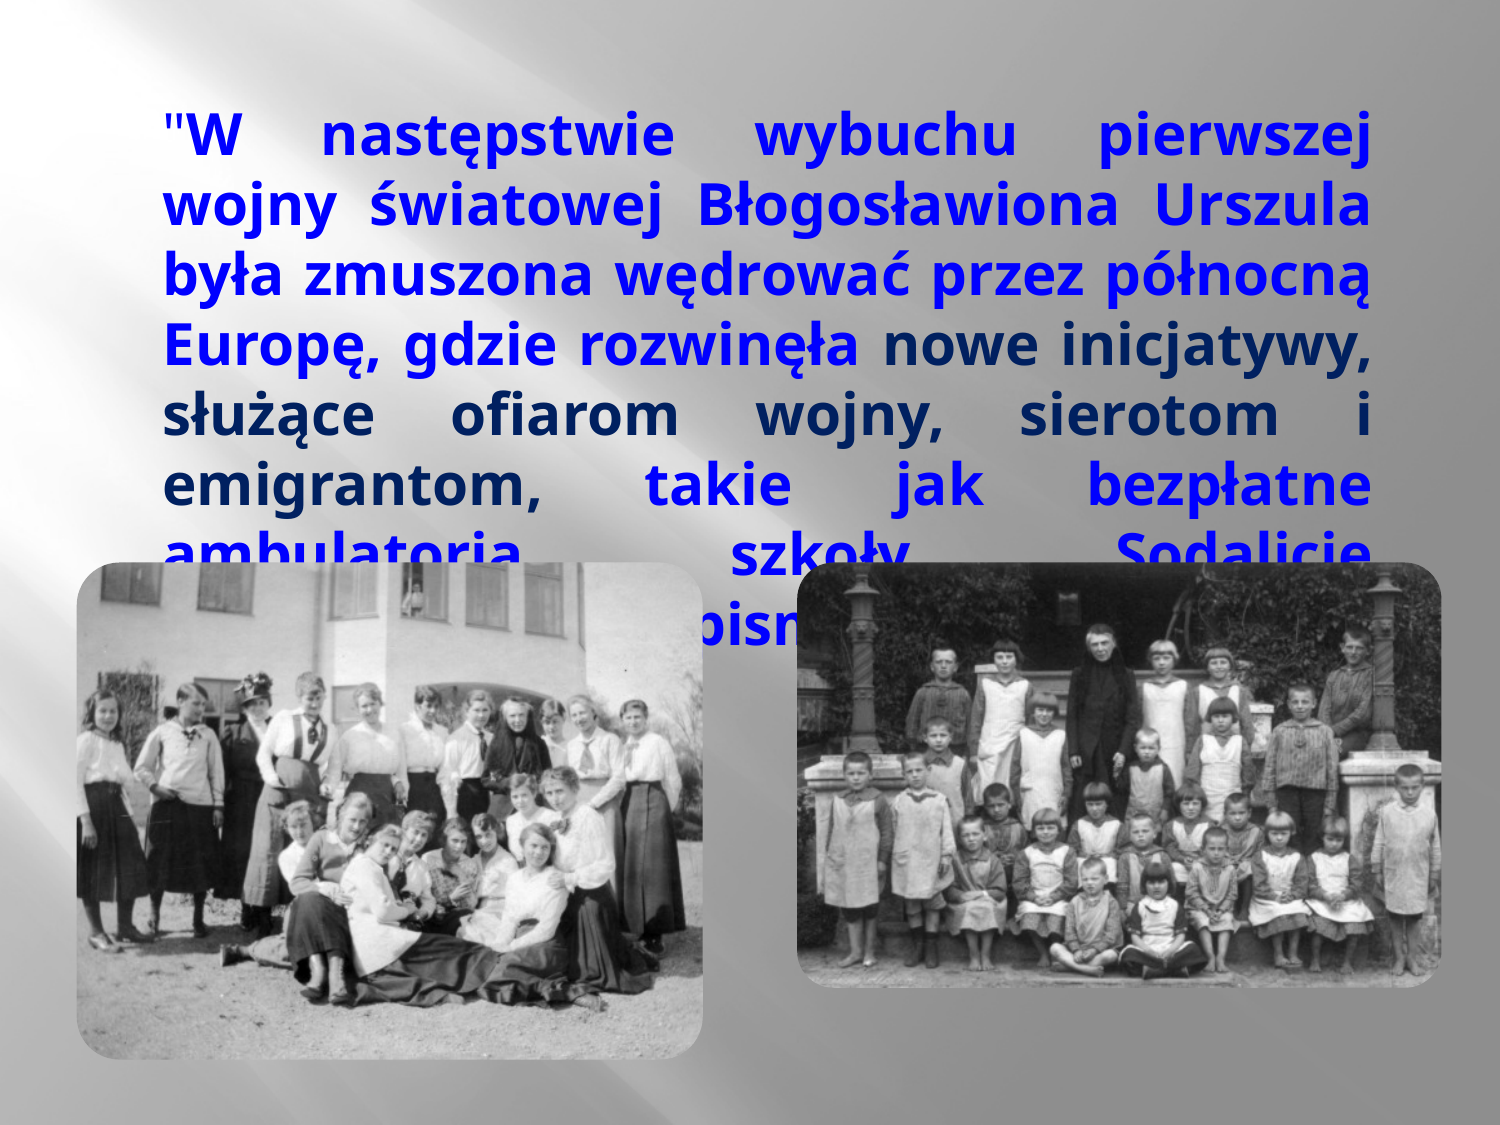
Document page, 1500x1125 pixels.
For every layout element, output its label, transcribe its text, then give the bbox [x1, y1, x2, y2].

text_box "W następstwie wybuchu pierwszej wojny światowej Błogosławiona Urszula była zmuszona wędrować przez północną Europę, gdzie rozwinęła nowe inicjatywy, służące ofiarom wojny, sierotom i emigrantom, takie jak bezpłatne ambulatoria, szkoły, Sodalicje Mariańskie, czasopisma i konferencje.” – Jan Paweł II [147, 90, 1388, 715]
picture [76, 562, 703, 1060]
picture [796, 562, 1442, 988]
